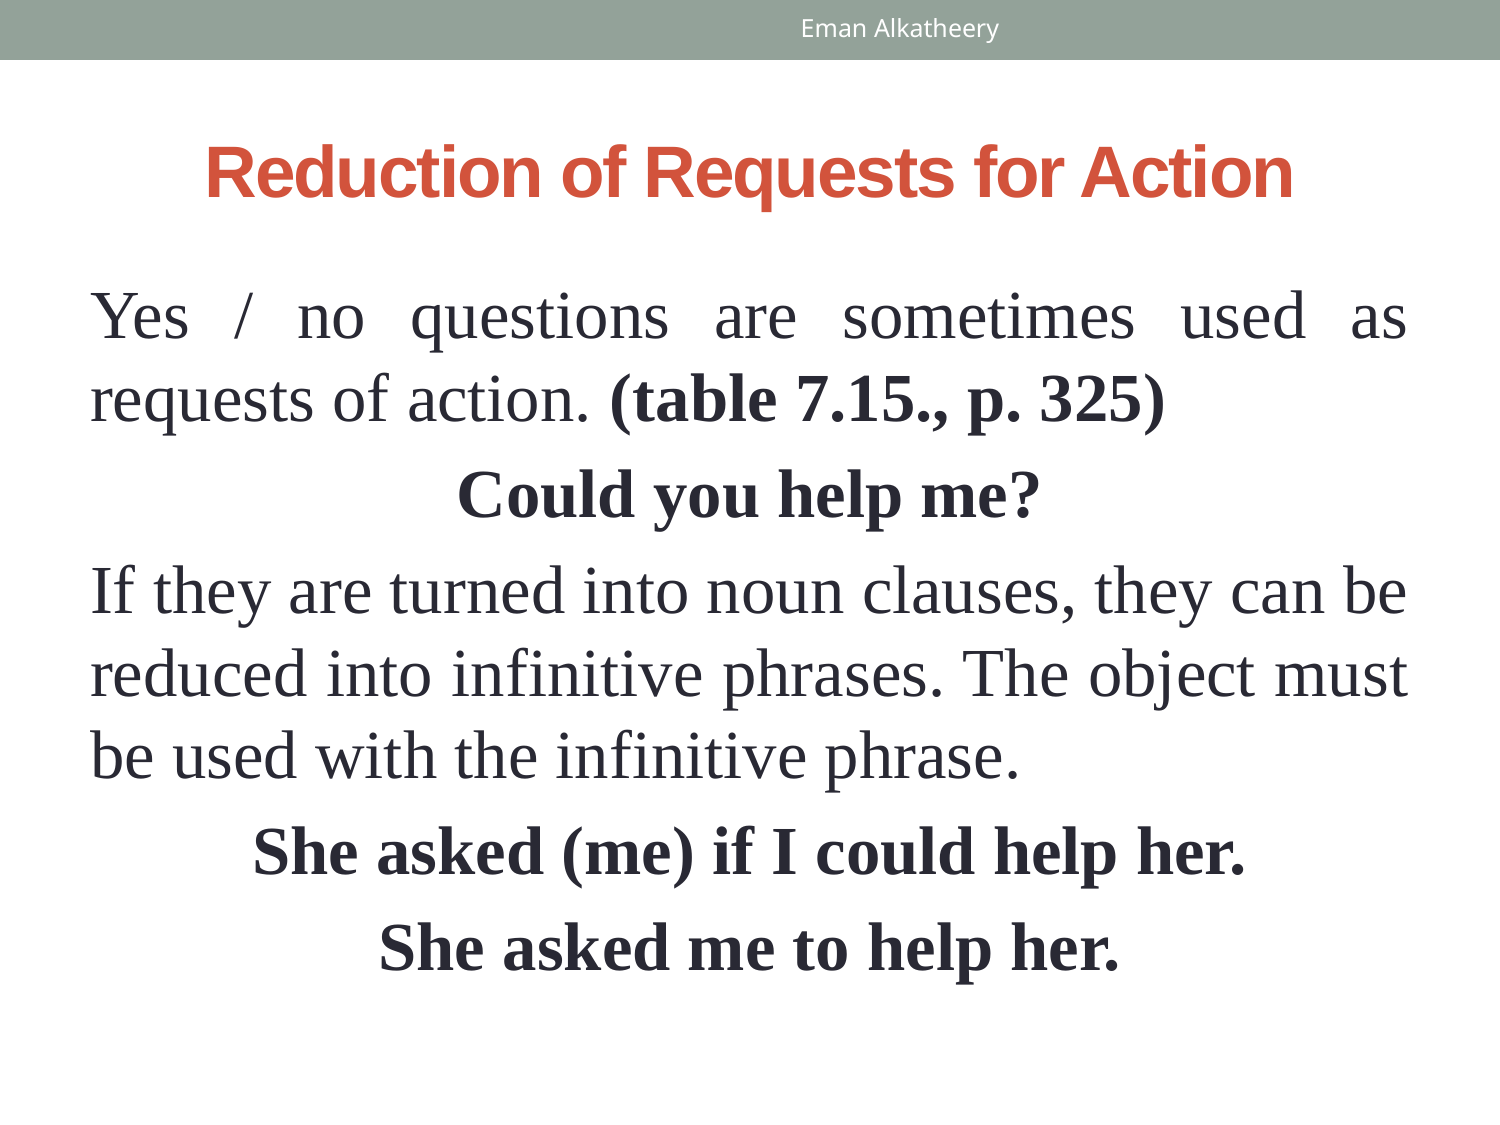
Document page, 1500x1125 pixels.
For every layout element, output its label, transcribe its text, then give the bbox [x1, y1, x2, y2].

title Reduction of Requests for Action [75, 87, 1425, 250]
list Yes / no questions are sometimes used as requests of action. (table 7.15., p. 325) Could you help me? If they are turned into noun clauses, they can be reduced into infinitive phrases. The object must be used with the infinitive phrase. She asked (me) if I could help her. She asked me to help her. [75, 262, 1425, 1063]
footer Eman Alkatheery [562, 3, 1238, 57]
